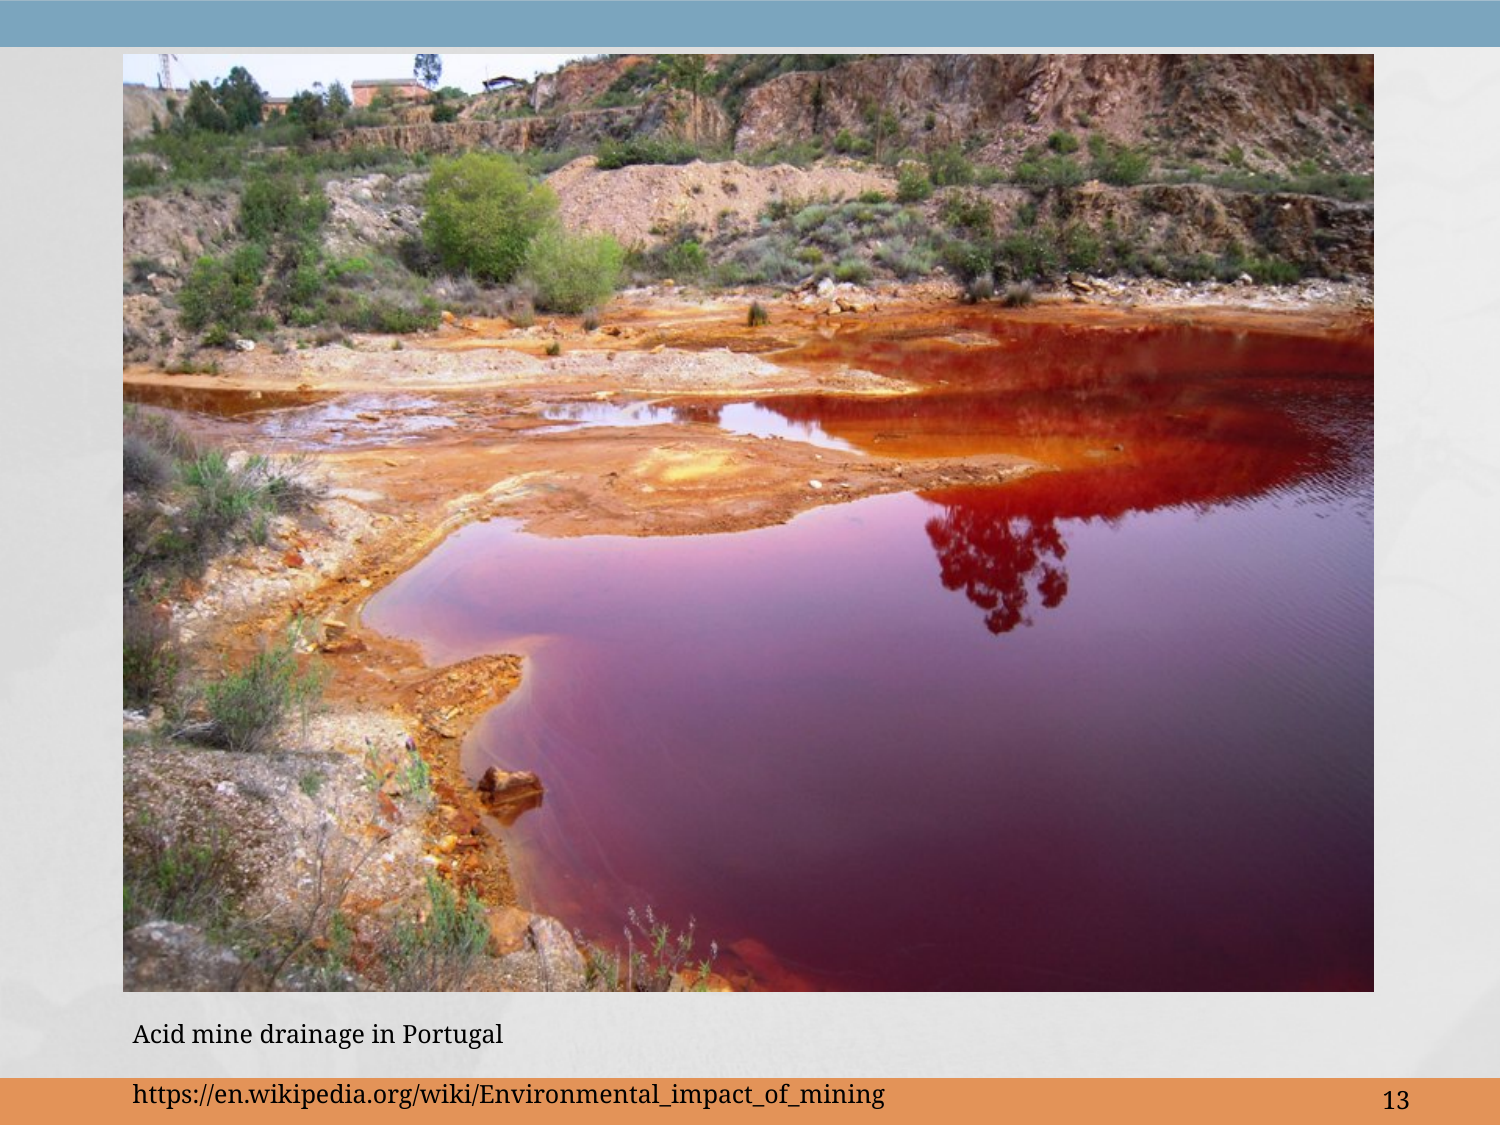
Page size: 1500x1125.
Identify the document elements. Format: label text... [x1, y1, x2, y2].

slide_number 13 [1074, 1078, 1425, 1125]
picture [123, 54, 1374, 993]
text_box Acid mine drainage in Portugal https://en.wikipedia.org/wiki/Environmental_impact_of_mining [117, 1011, 902, 1116]
